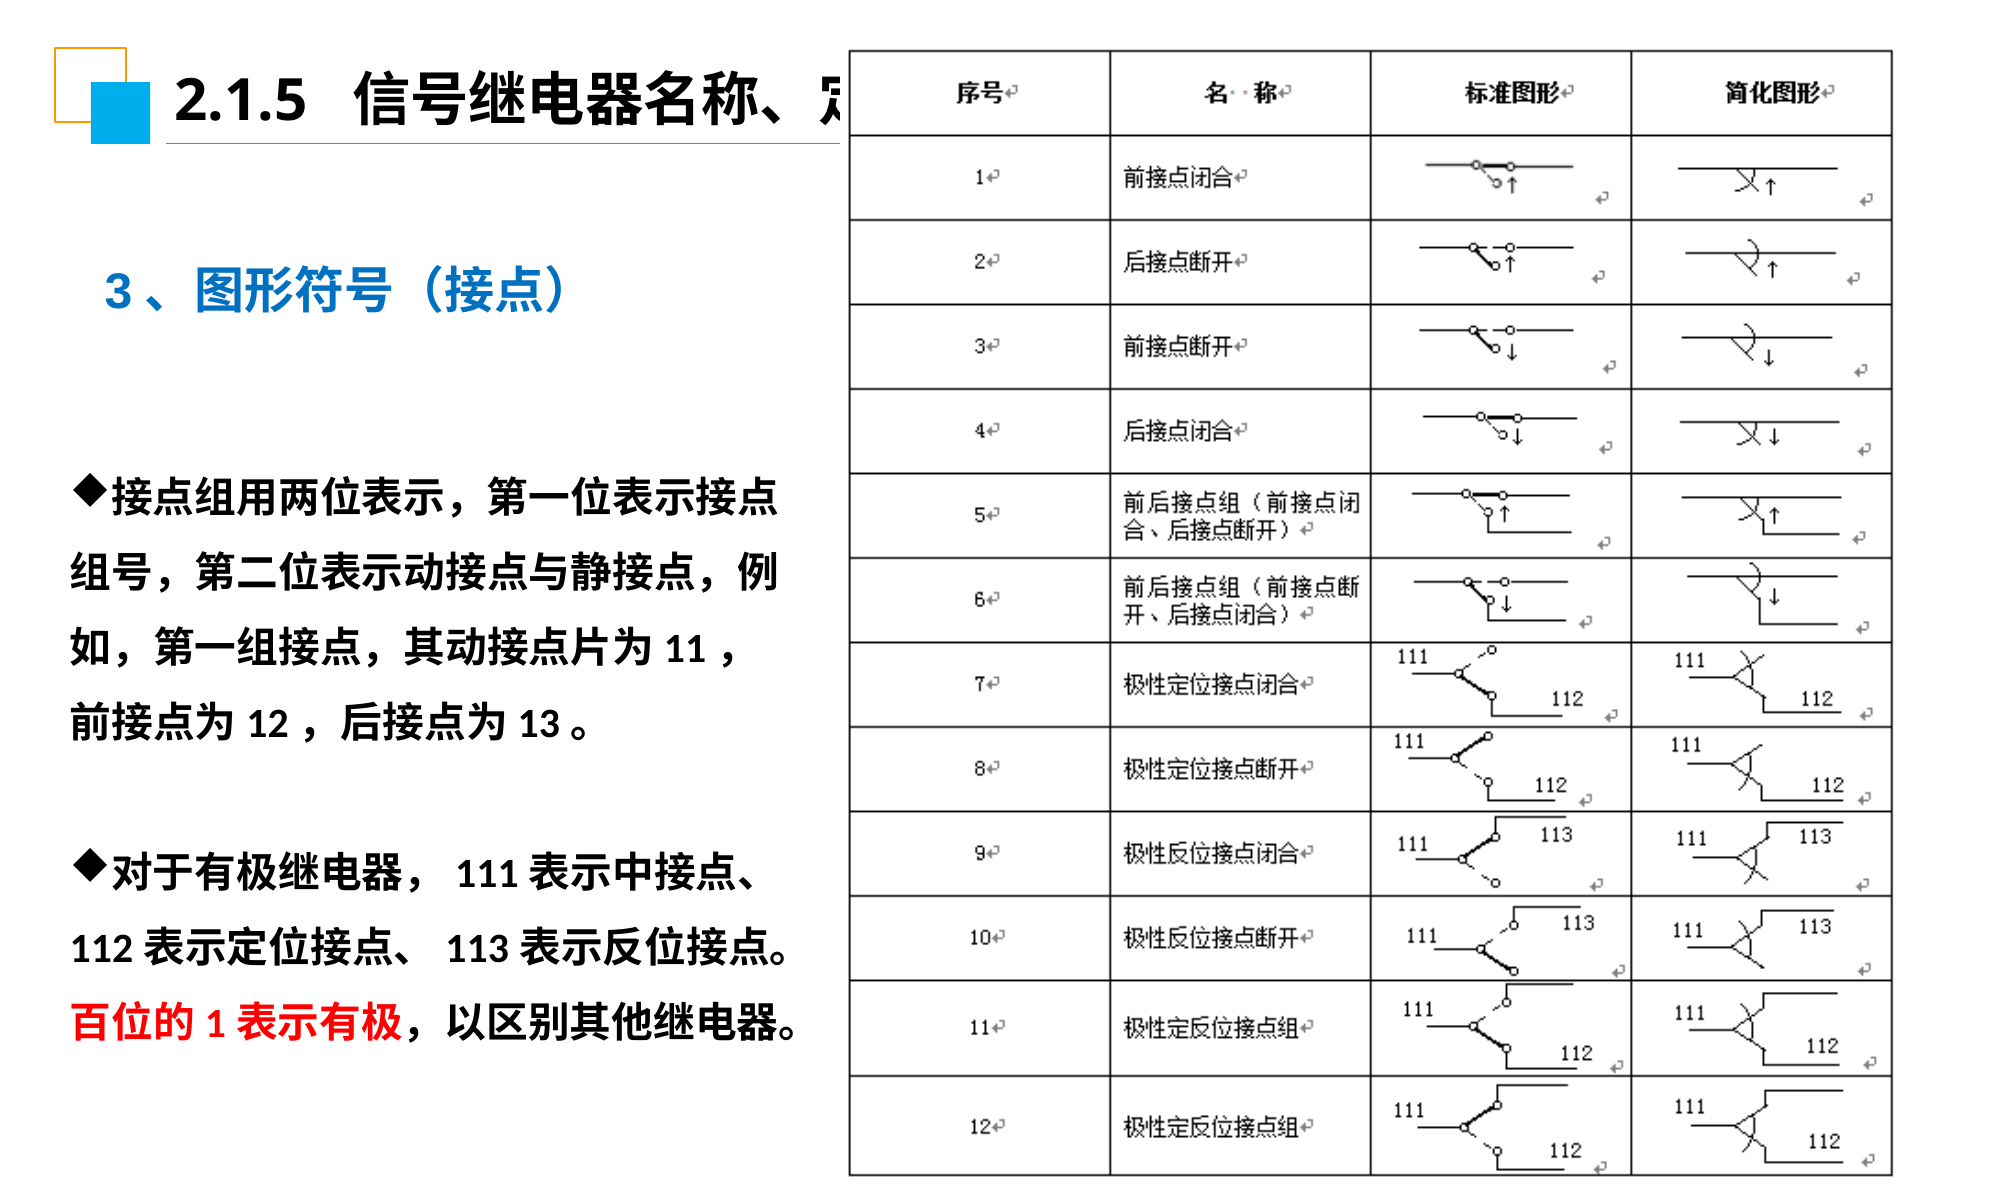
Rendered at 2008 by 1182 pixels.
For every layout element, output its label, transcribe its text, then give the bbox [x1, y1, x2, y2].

text_box 3、图形符号（接点） [89, 250, 665, 326]
picture [839, 45, 1895, 1182]
text_box 2.1.5 信号继电器名称、定位规定及图形符号 [154, 51, 834, 142]
text_box 接点组用两位表示，第一位表示接点组号，第二位表示动接点与静接点，例如，第一组接点，其动接点片为11，前接点为12，后接点为13。 对于有极继电器，111表示中接点、112表示定位接点、113表示反位接点。百位的1表示有极，以区别其他继电器。 [54, 438, 805, 1053]
